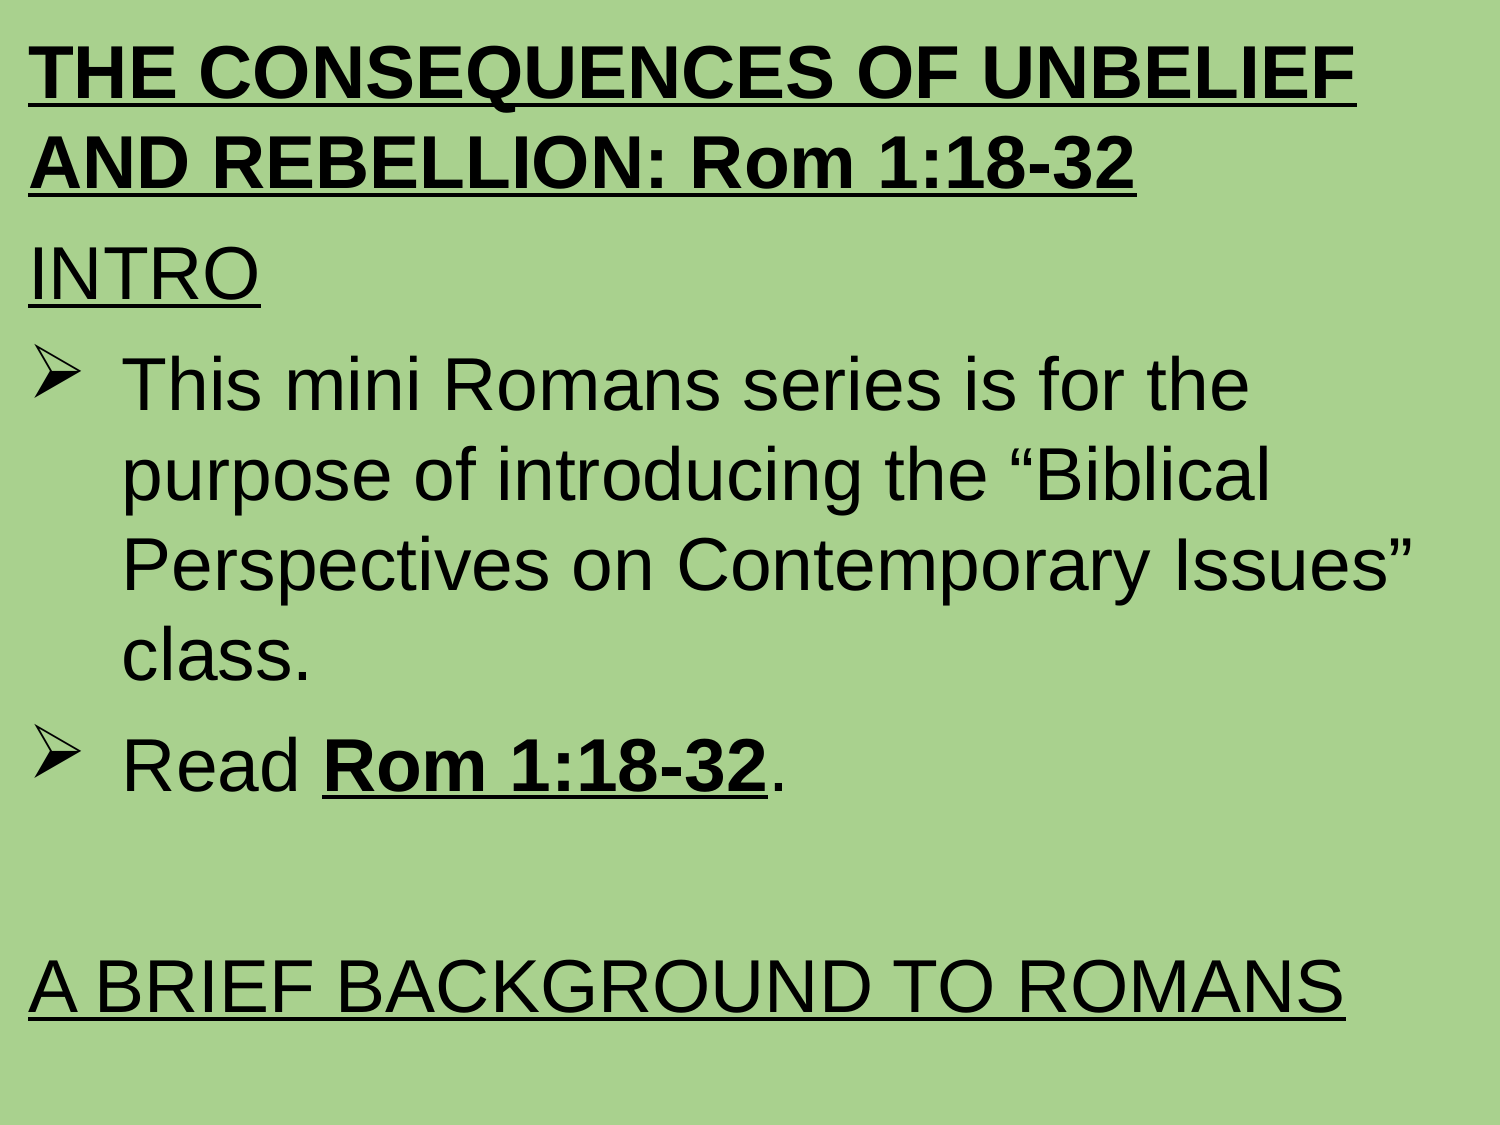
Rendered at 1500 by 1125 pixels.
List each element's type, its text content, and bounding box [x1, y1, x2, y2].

subtitle THE CONSEQUENCES OF UNBELIEF AND REBELLION: Rom 1:18-32 INTRO This mini Romans series is for the purpose of introducing the “Biblical Perspectives on Contemporary Issues” class. Read Rom 1:18-32. A BRIEF BACKGROUND TO ROMANS [13, 16, 1484, 1107]
